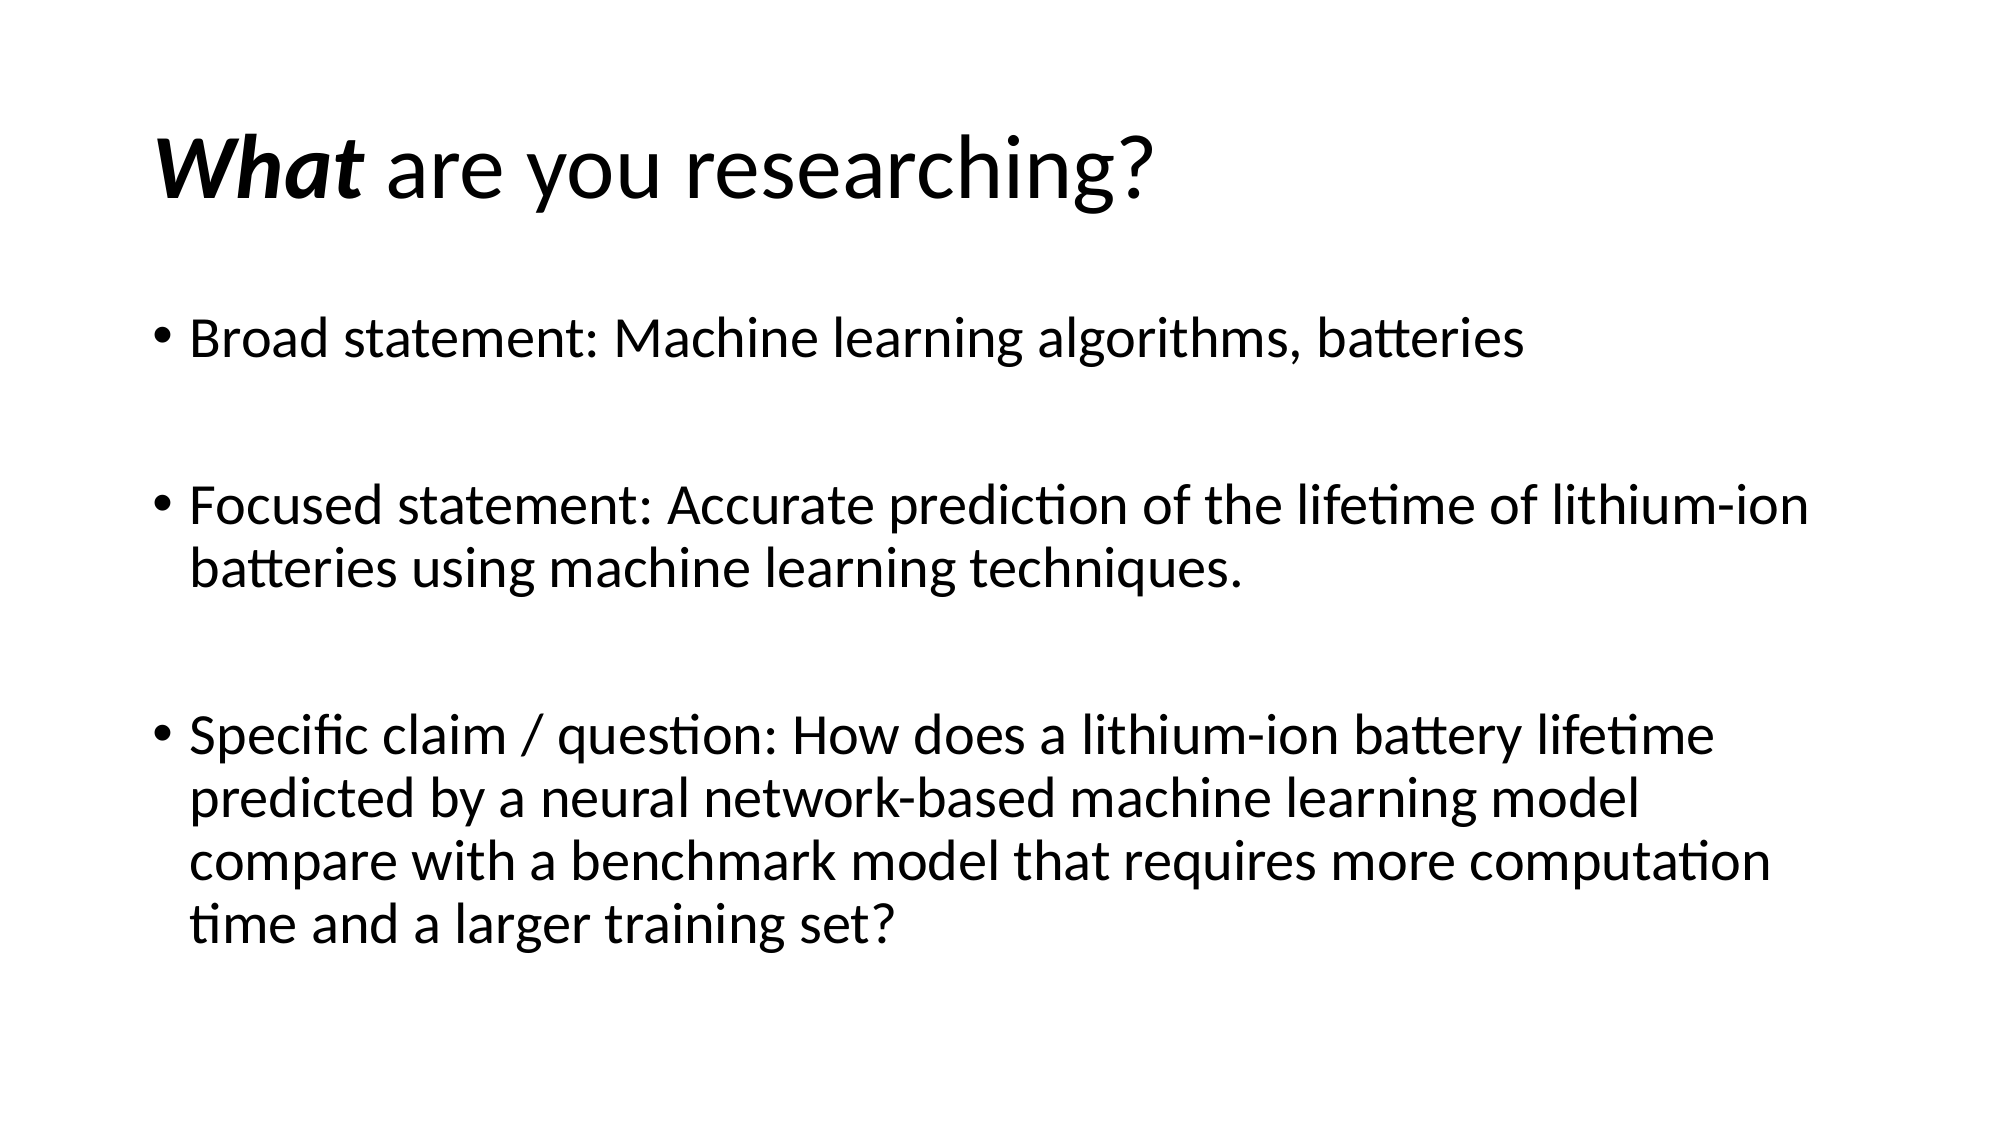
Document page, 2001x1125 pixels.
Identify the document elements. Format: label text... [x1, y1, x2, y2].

list Broad statement: Machine learning algorithms, batteries Focused statement: Accurate prediction of the lifetime of lithium-ion batteries using machine learning techniques. Specific claim / question: How does a lithium-ion battery lifetime predicted by a neural network-based machine learning model compare with a benchmark model that requires more computation time and a larger training set? [137, 299, 1863, 1014]
title What are you researching? [137, 59, 1863, 278]
